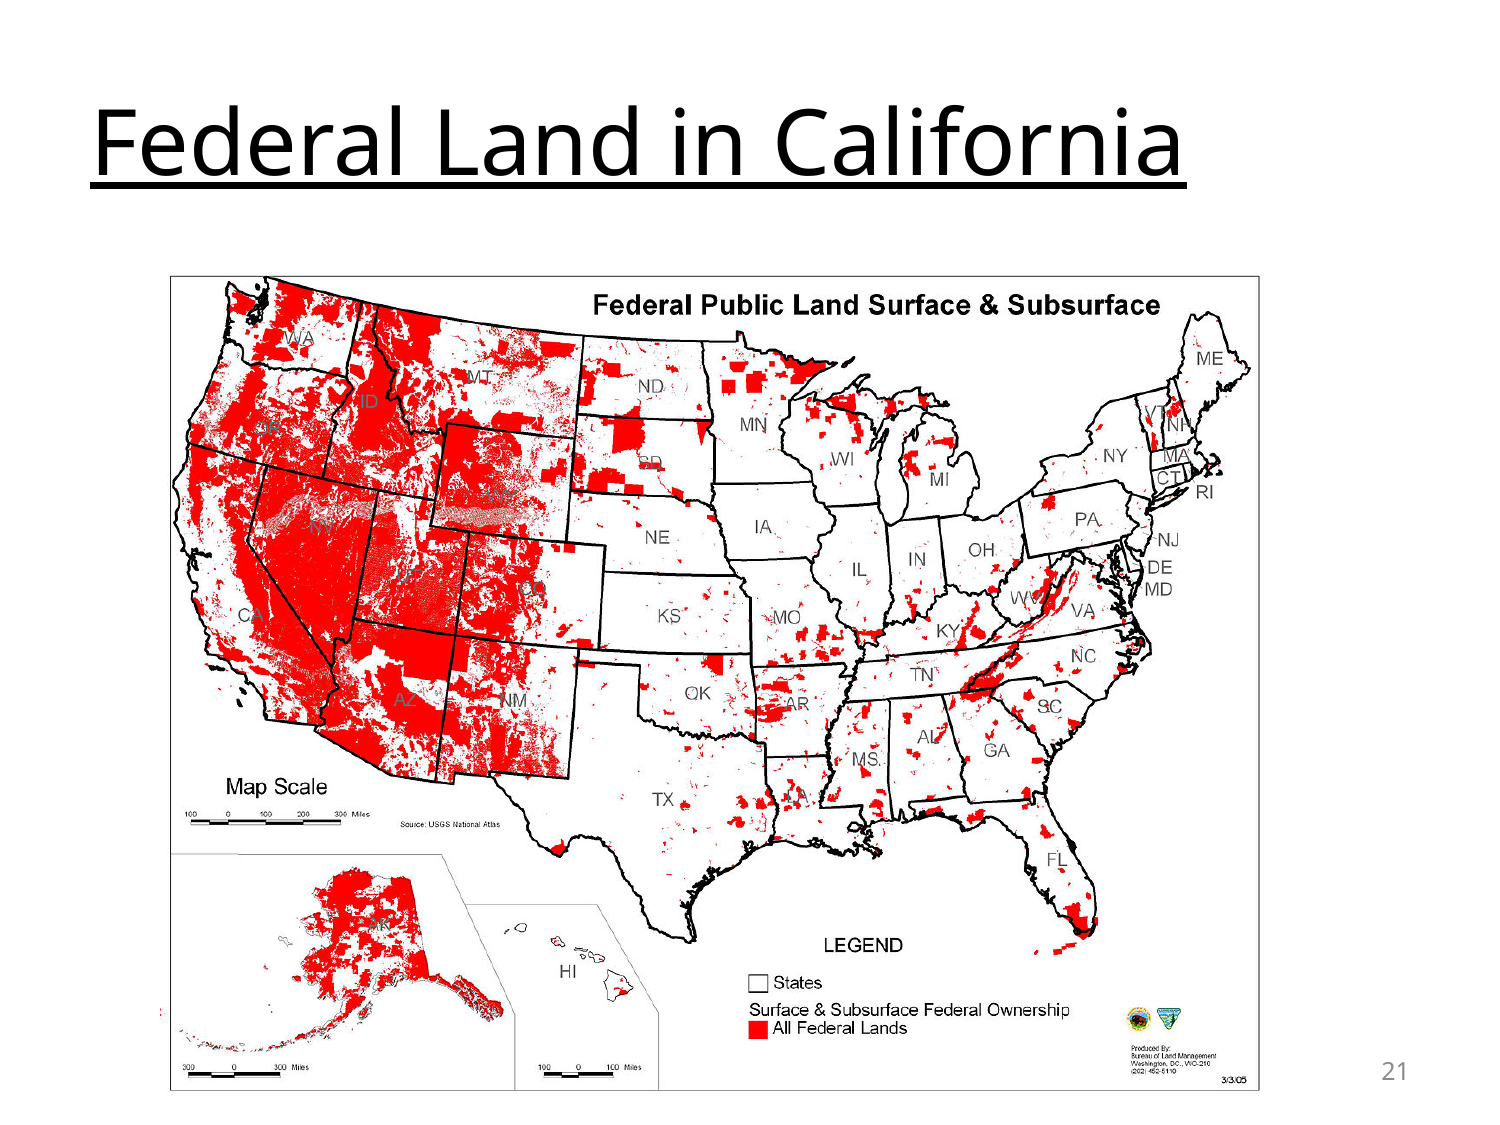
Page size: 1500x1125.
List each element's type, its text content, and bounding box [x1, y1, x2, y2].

slide_number 21 [1271, 1042, 1425, 1103]
title Federal Land in California [75, 45, 1425, 233]
picture [160, 251, 1267, 1103]
